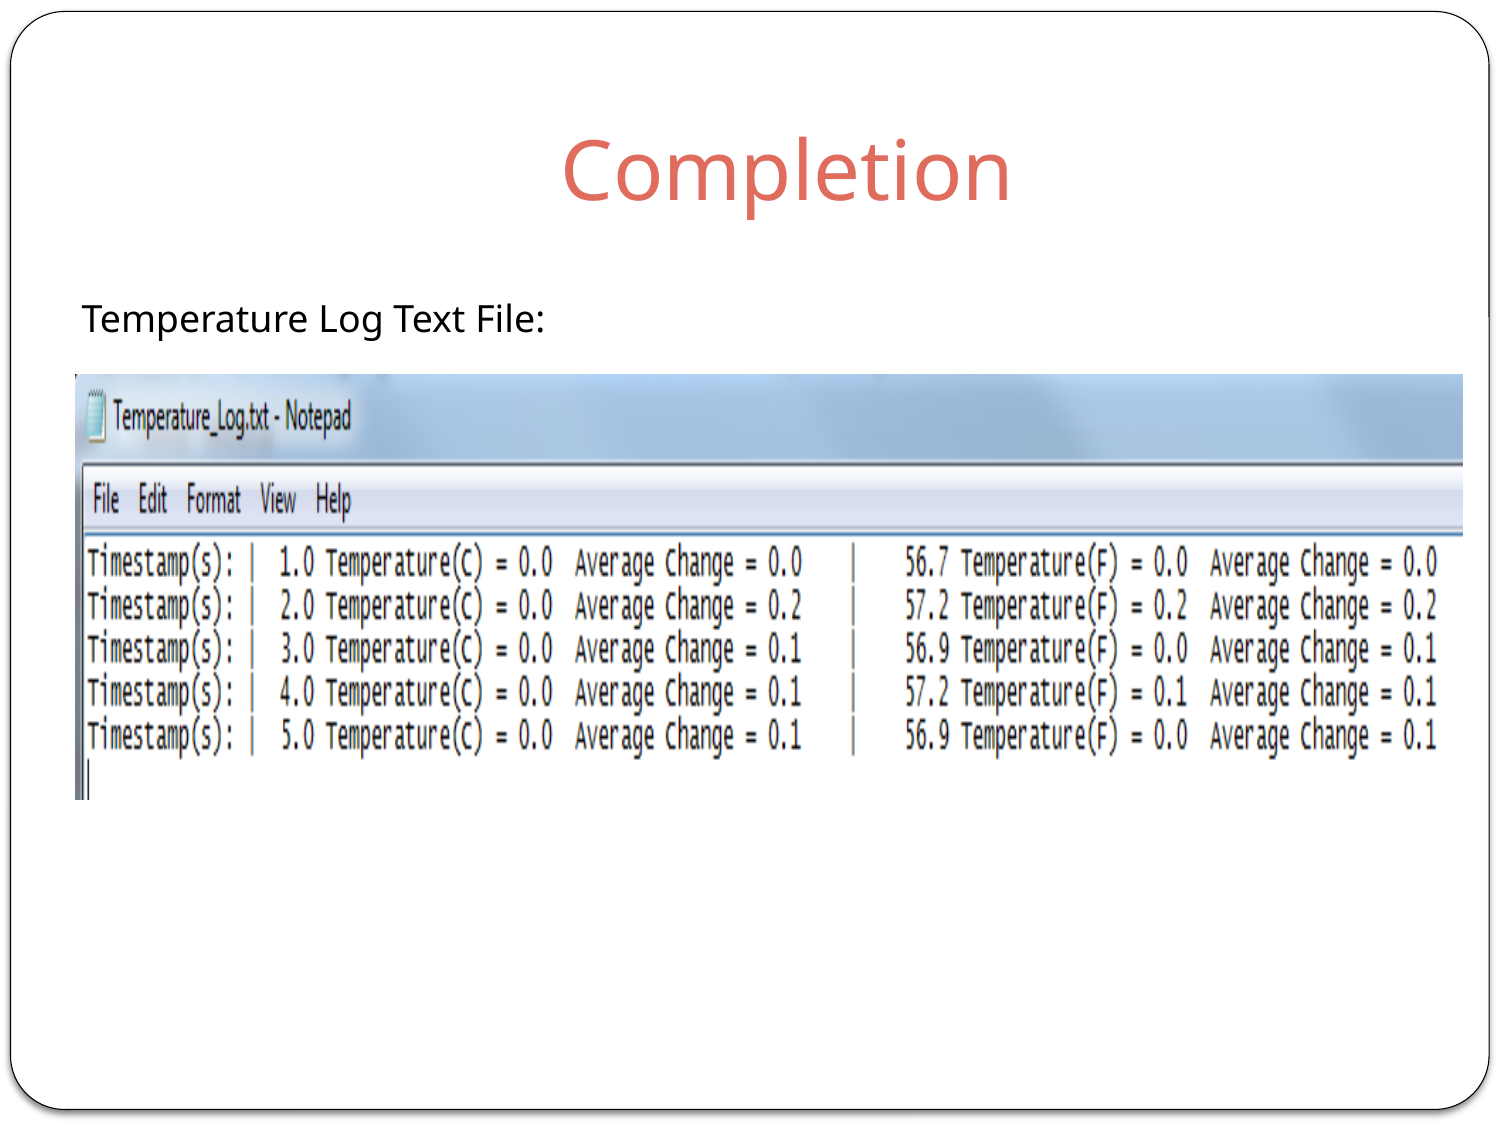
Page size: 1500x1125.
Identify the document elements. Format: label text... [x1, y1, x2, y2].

text_box Temperature Log Text File: [66, 287, 561, 348]
title Completion [150, 45, 1425, 233]
picture [74, 374, 1463, 801]
